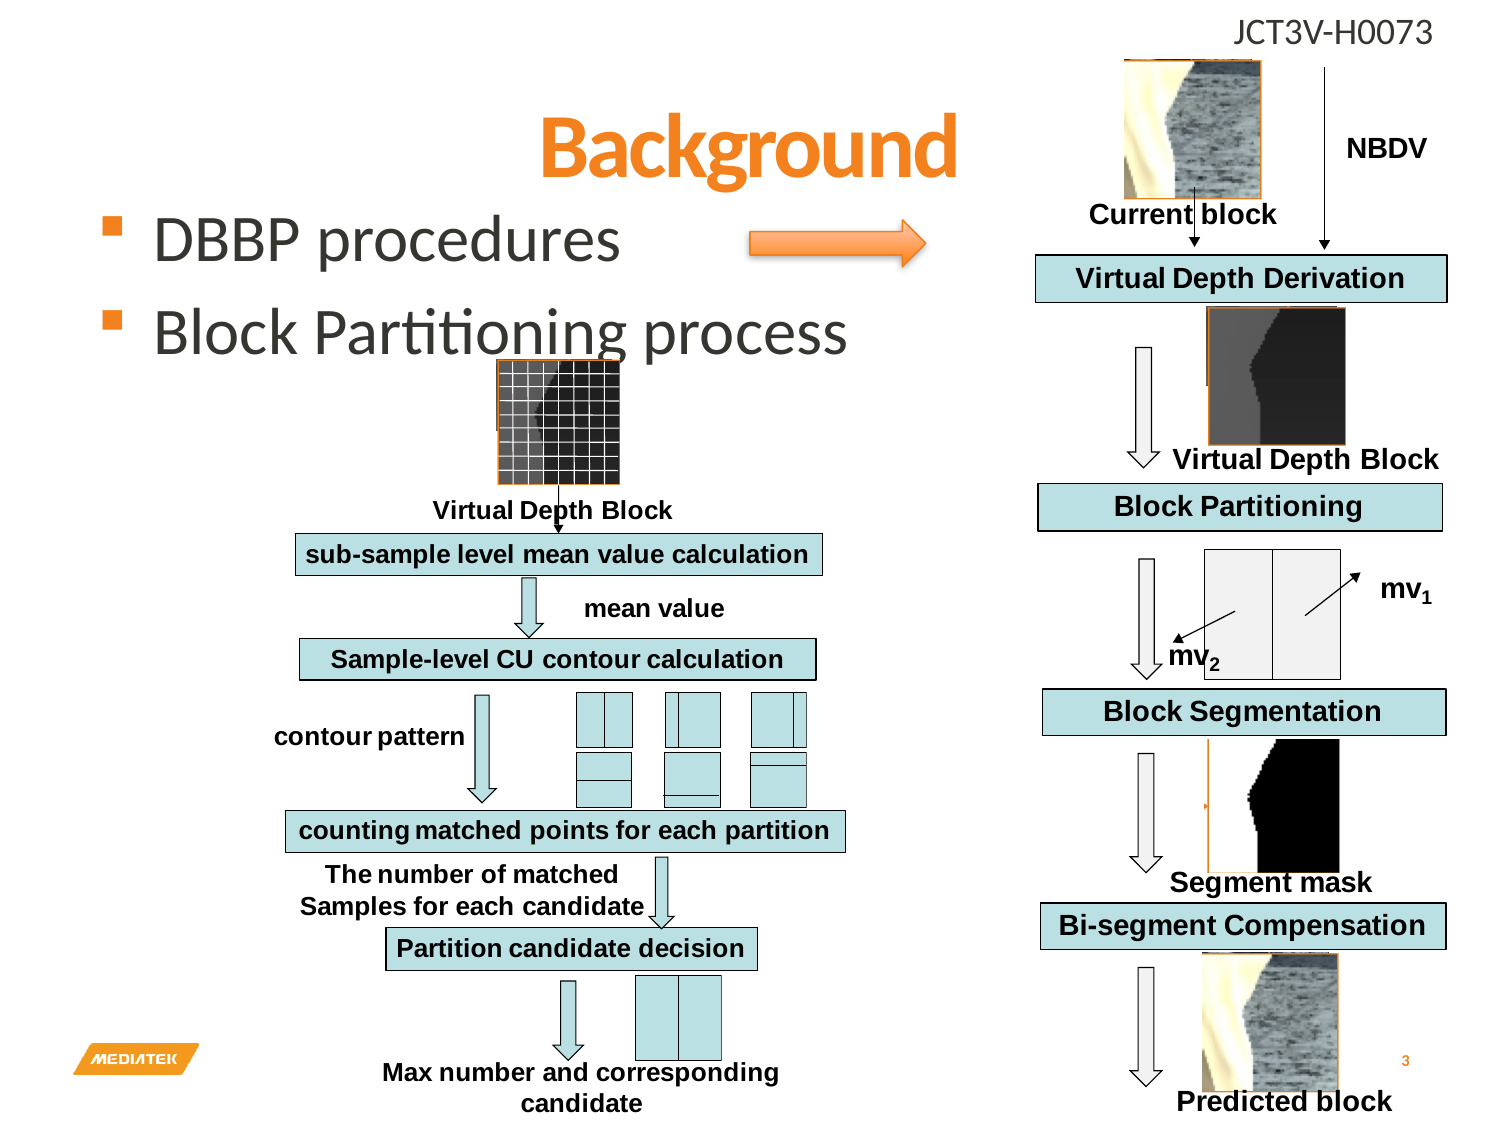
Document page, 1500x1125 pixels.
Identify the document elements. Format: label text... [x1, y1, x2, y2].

text_box JCT3V-H0073 [1218, 0, 1500, 58]
picture [257, 358, 848, 1125]
list DBBP procedures Block Partitioning process [82, 187, 1025, 892]
picture [73, 1043, 199, 1075]
picture [1031, 58, 1500, 1125]
title Background [75, 99, 1025, 287]
text_box [749, 219, 927, 268]
